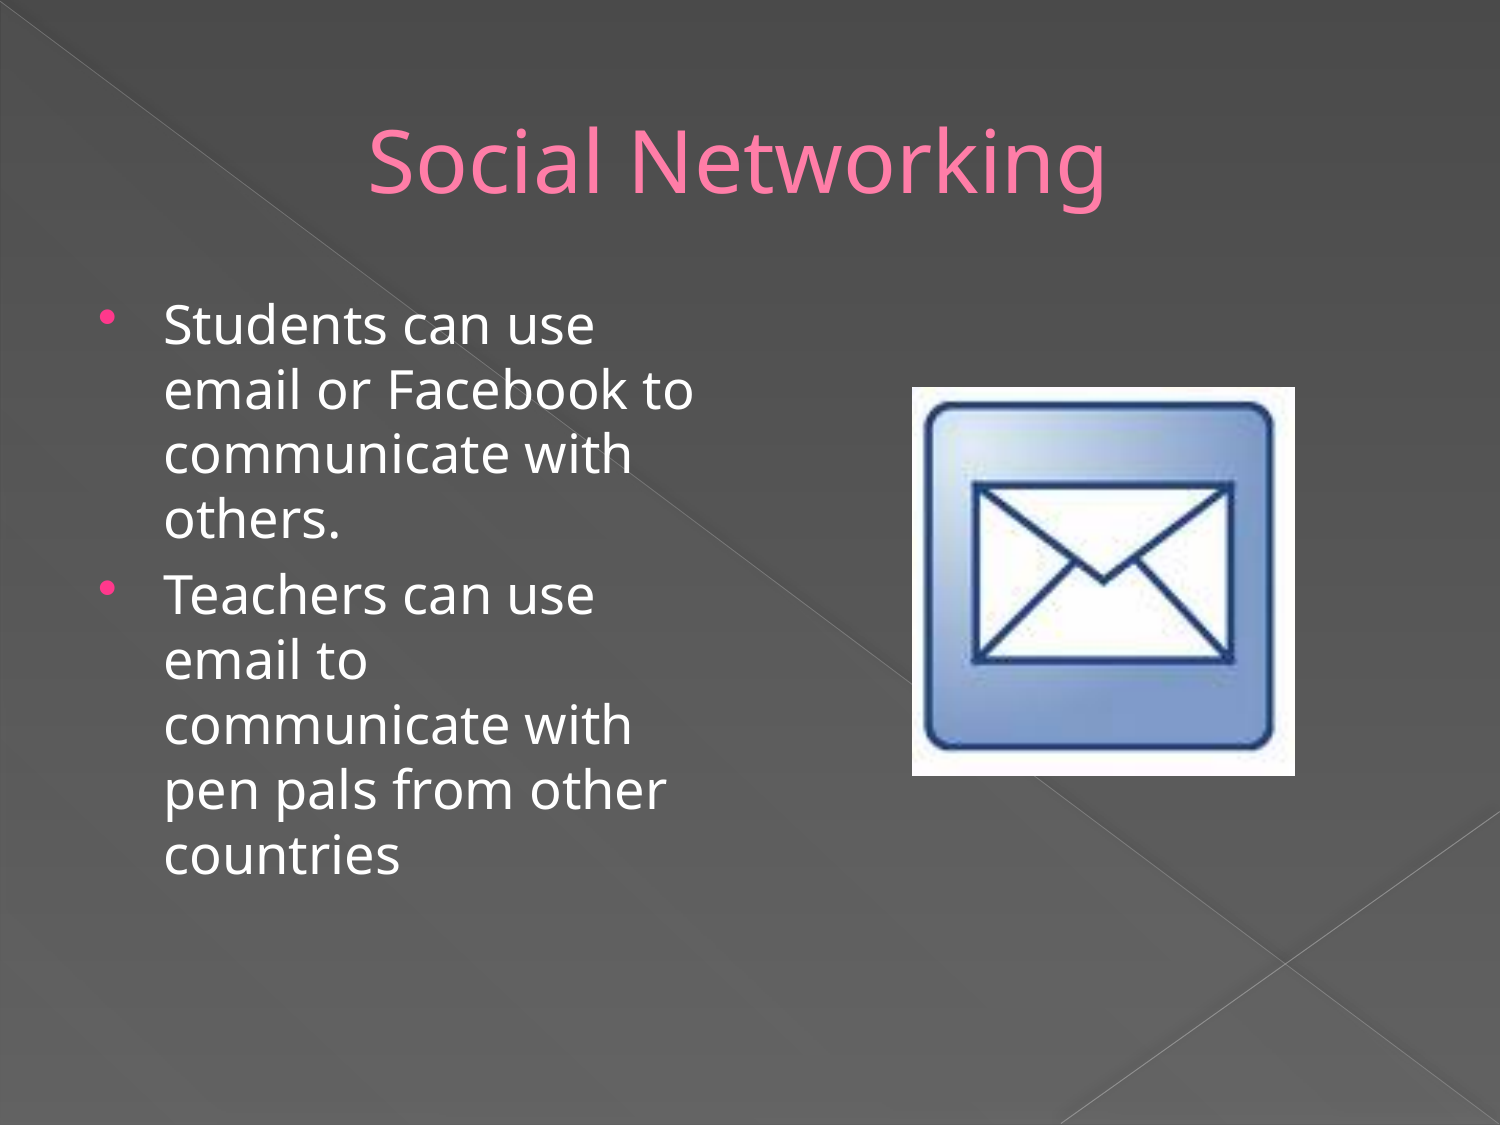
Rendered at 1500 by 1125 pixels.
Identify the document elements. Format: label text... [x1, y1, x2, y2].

list Students can use email or Facebook to communicate with others. Teachers can use email to communicate with pen pals from other countries [75, 282, 738, 1025]
title Social Networking [75, 43, 1425, 274]
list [912, 387, 1295, 776]
